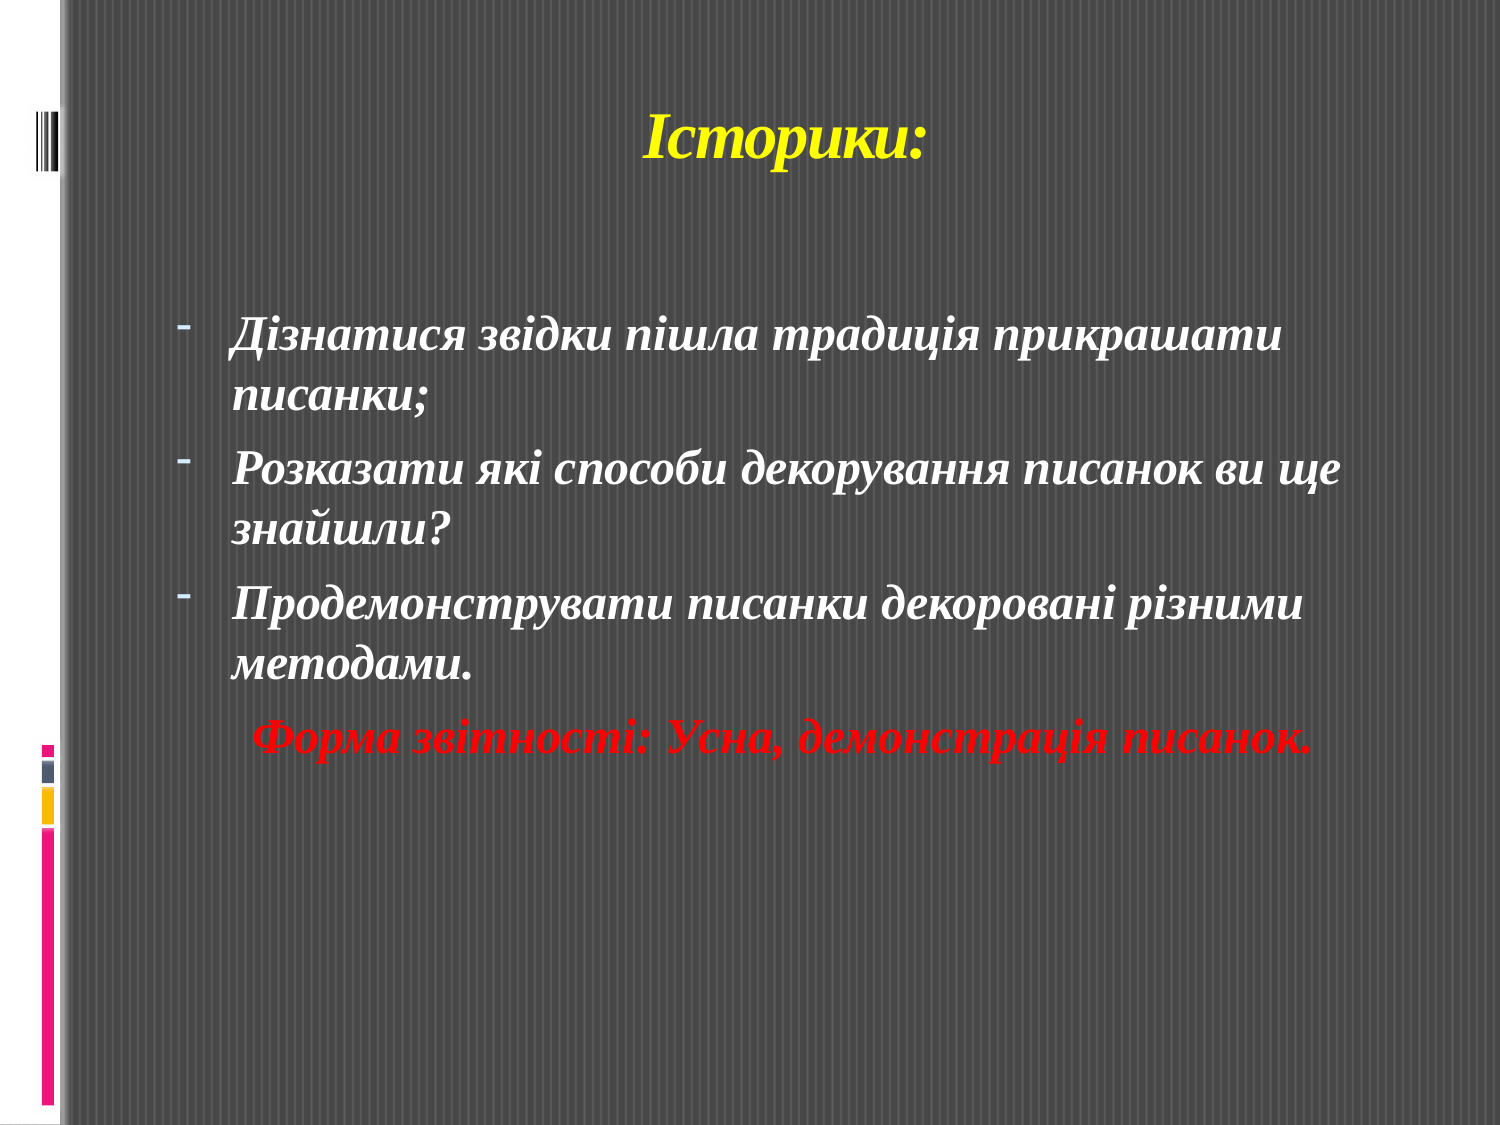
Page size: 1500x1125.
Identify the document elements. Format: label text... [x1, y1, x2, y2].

list Дізнатися звідки пішла традиція прикрашати писанки; Розказати які способи декорування писанок ви ще знайшли? Продемонструвати писанки декоровані різними методами. Форма звітності: Усна, демонстрація писанок. [150, 292, 1425, 1043]
title Історики: [150, 83, 1425, 234]
